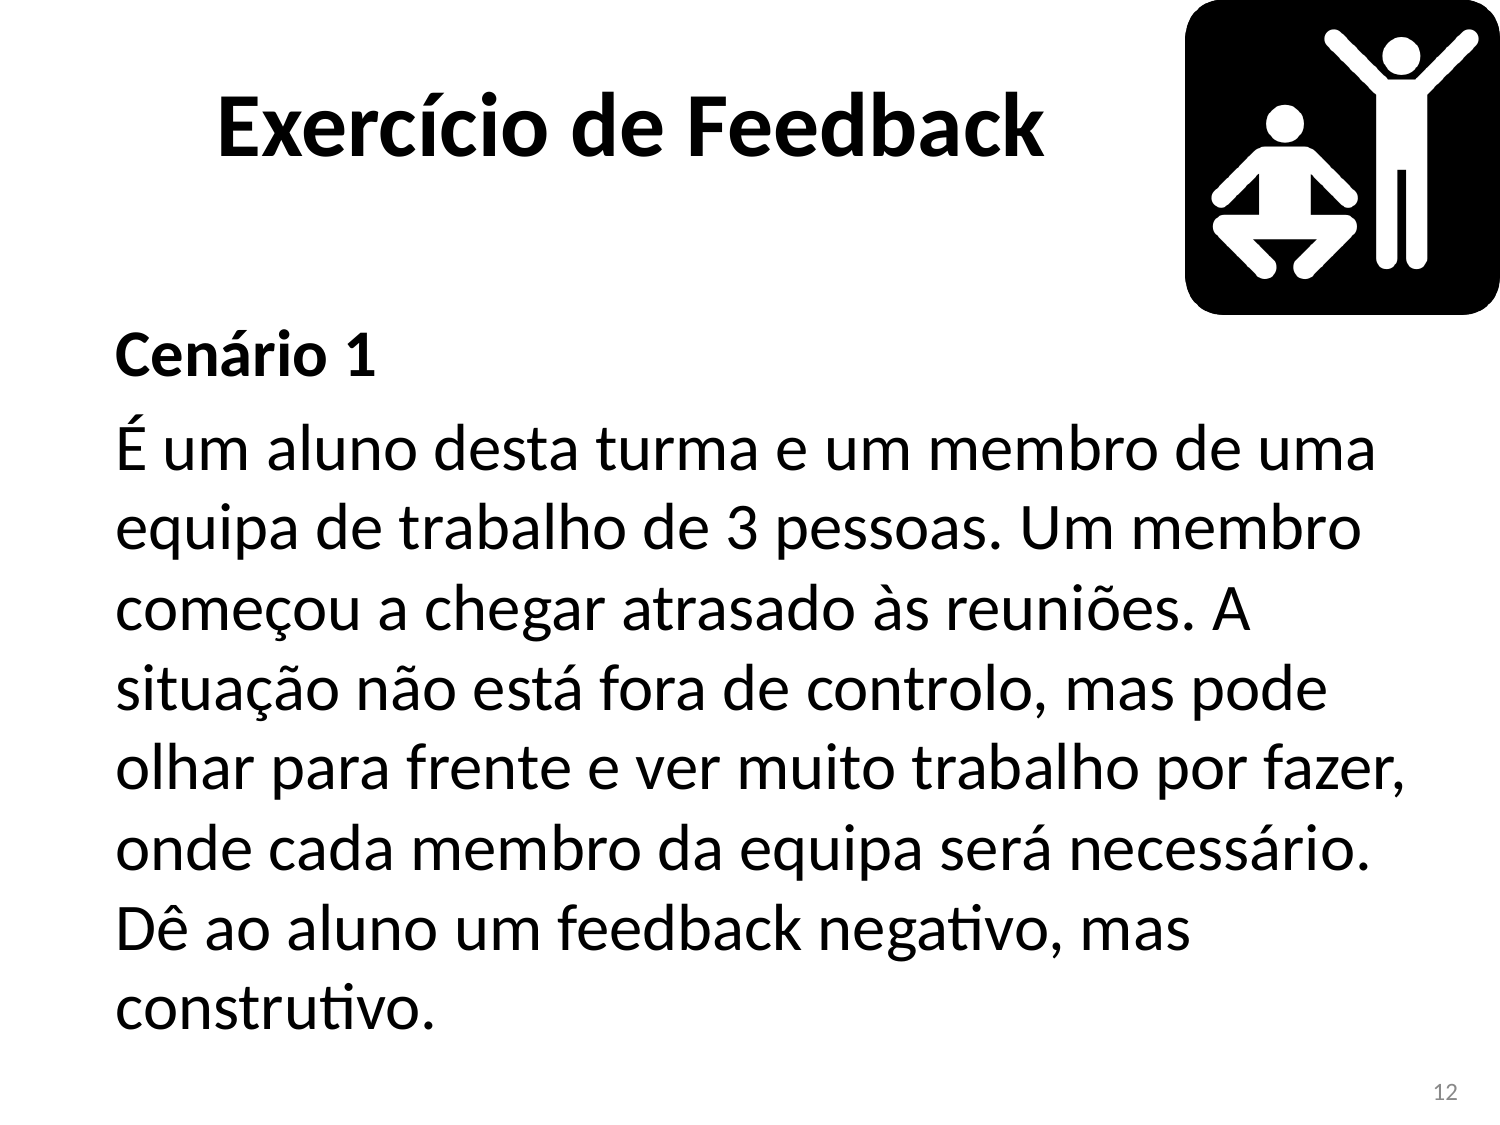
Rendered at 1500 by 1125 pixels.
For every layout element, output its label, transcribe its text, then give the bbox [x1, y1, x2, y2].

title Exercício de Feedback [76, 66, 1180, 173]
picture [1185, 0, 1500, 315]
list Cenário 1 É um aluno desta turma e um membro de uma equipa de trabalho de 3 pessoas. Um membro começou a chegar atrasado às reuniões. A situação não está fora de controlo, mas pode olhar para frente e ver muito trabalho por fazer, onde cada membro da equipa será necessário. Dê ao aluno um feedback negativo, mas construtivo. [100, 302, 1424, 1059]
text_box 12 [1122, 1067, 1473, 1125]
